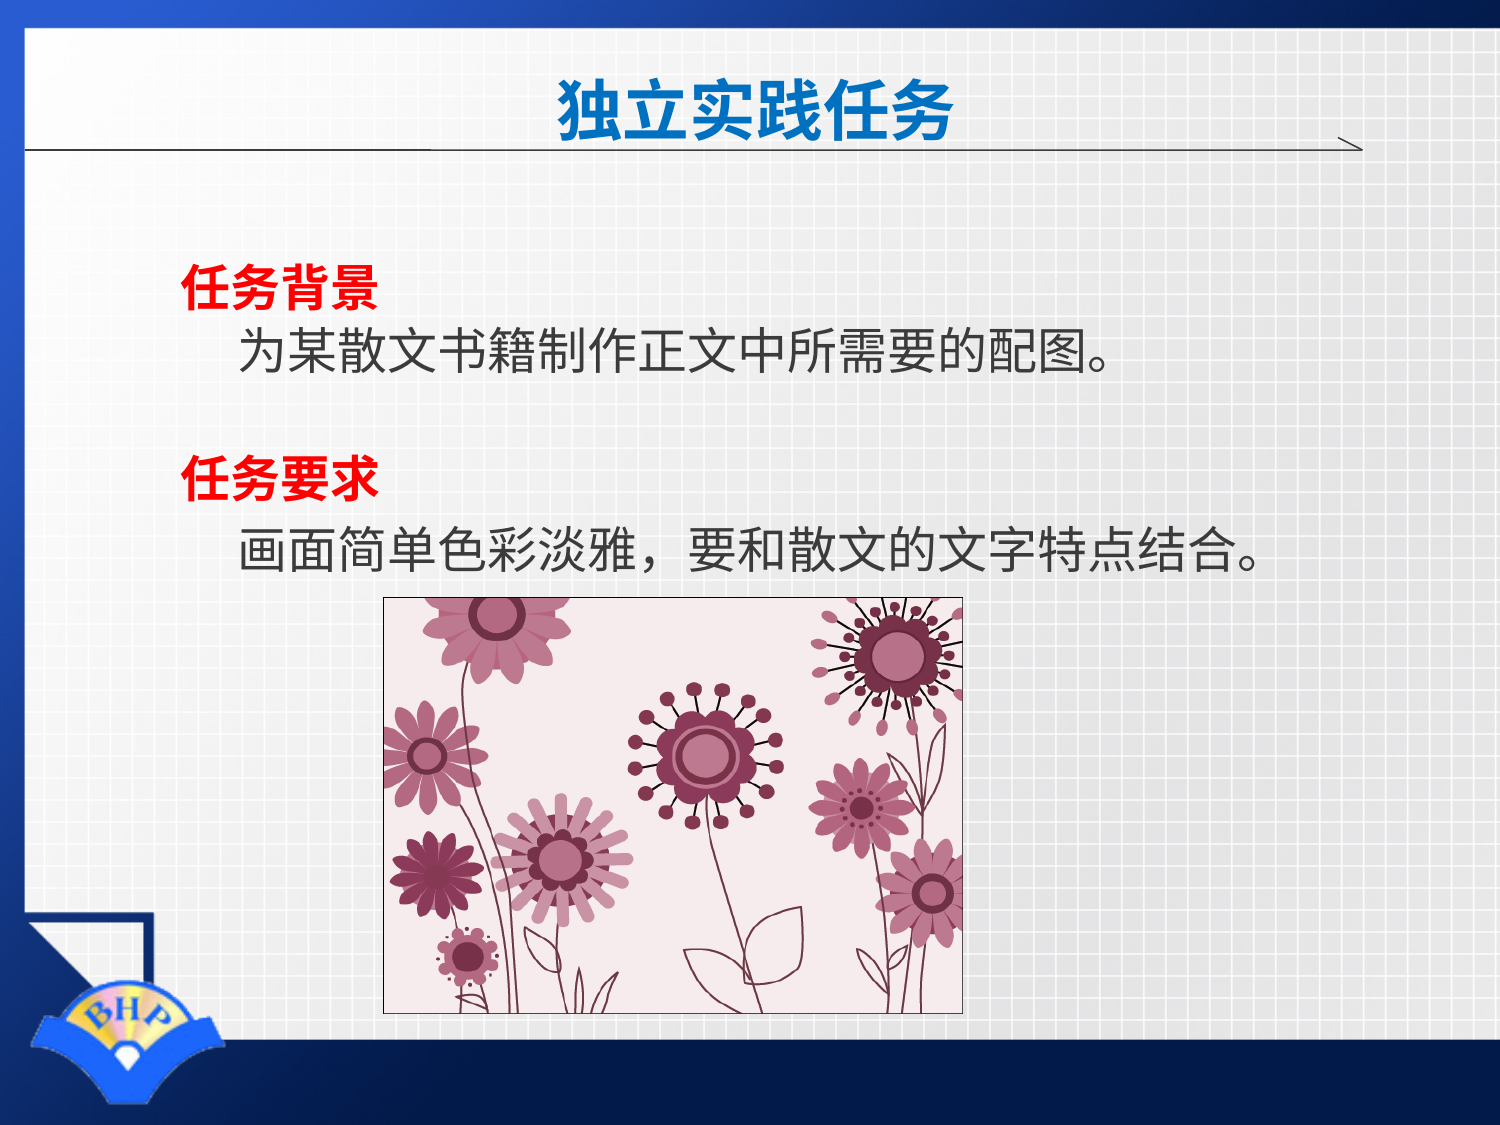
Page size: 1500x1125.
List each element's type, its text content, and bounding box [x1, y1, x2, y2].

list 任务背景 为某散文书籍制作正文中所需要的配图。 任务要求 画面简单色彩淡雅，要和散文的文字特点结合。 [165, 255, 1348, 575]
picture [0, 0, 1500, 1125]
title 独立实践任务 [125, 62, 1388, 155]
